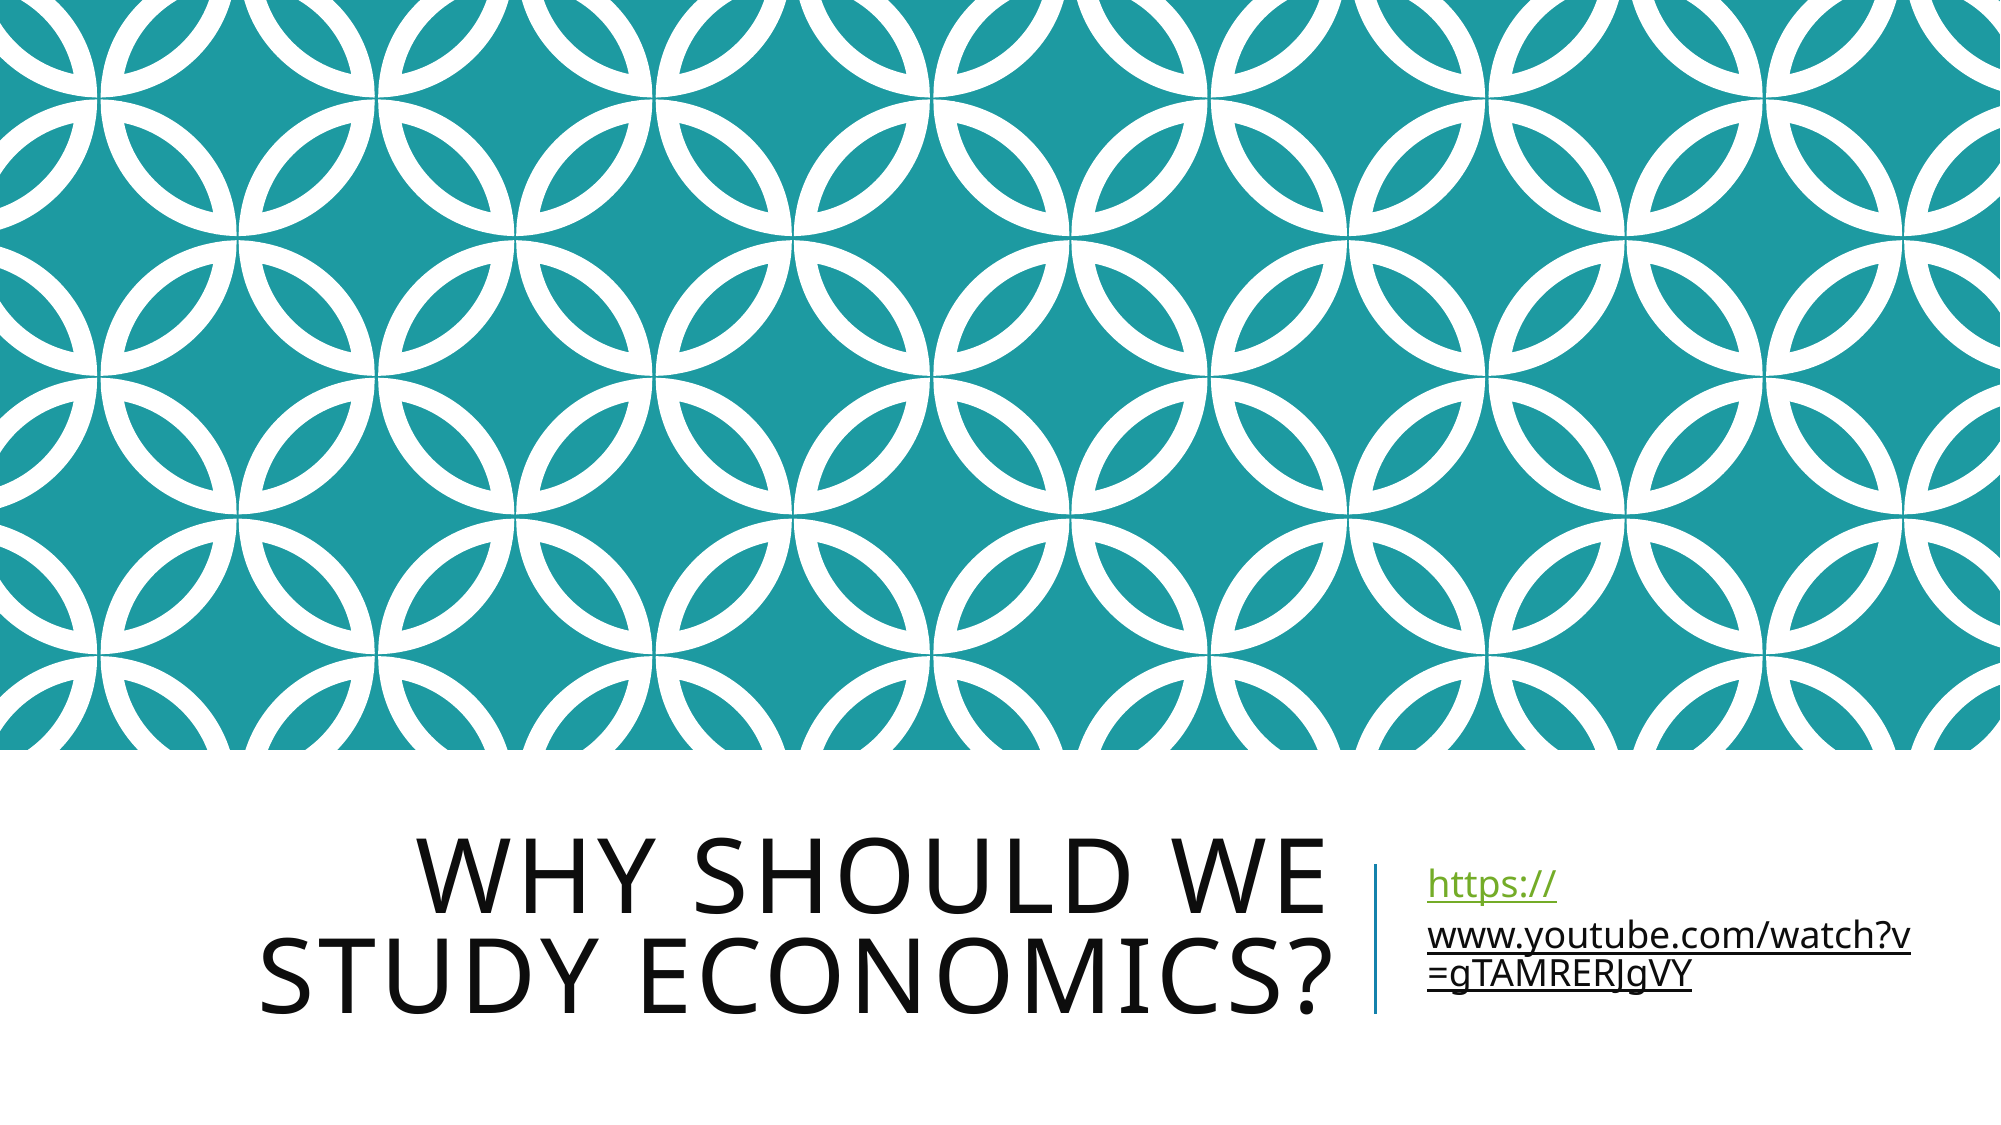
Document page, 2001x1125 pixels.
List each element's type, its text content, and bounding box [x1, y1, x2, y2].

title Why should we study Economics? [75, 813, 1350, 1054]
list https://www.youtube.com/watch?v=gTAMRERJgVY [1412, 813, 1938, 1054]
